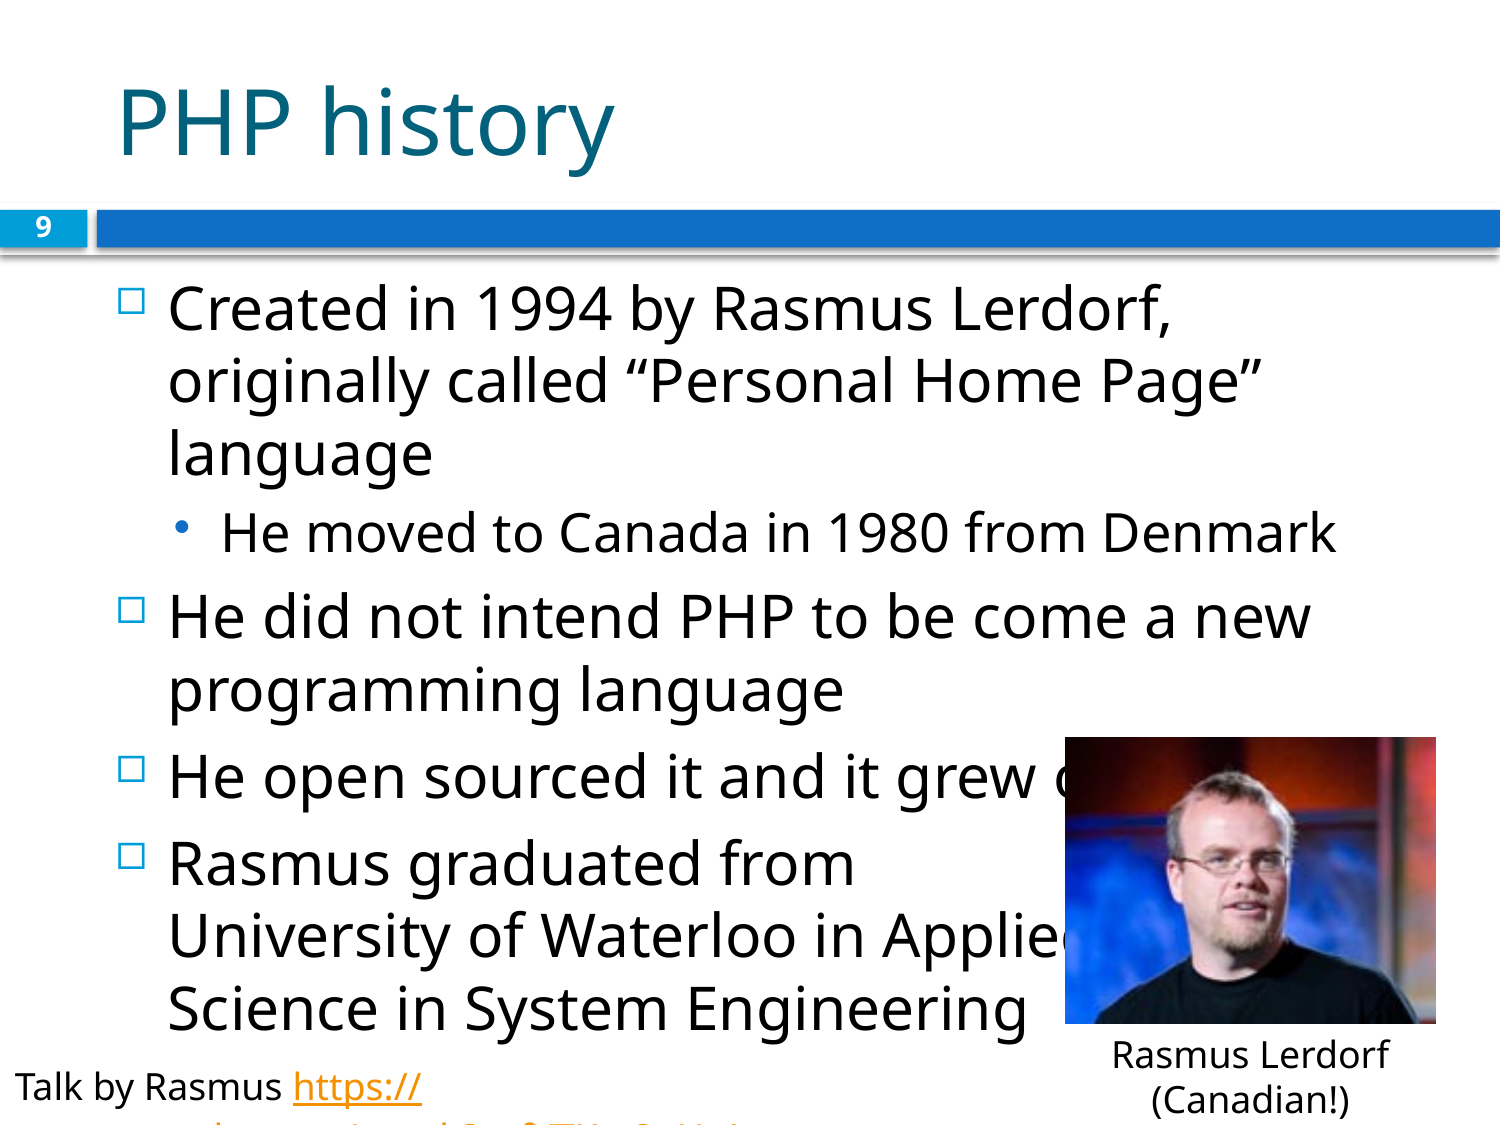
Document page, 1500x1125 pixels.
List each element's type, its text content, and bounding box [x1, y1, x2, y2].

text_box Rasmus Lerdorf (Canadian!) [1096, 1034, 1405, 1125]
slide_number 9 [0, 208, 88, 249]
list Created in 1994 by Rasmus Lerdorf, originally called “Personal Home Page” language He moved to Canada in 1980 from Denmark He did not intend PHP to be come a new programming language He open sourced it and it grew on its own Rasmus graduated from University of Waterloo in Applied Science in System Engineering [100, 262, 1439, 1001]
title PHP history [100, 37, 1439, 201]
picture [1065, 737, 1436, 1024]
text_box Talk by Rasmus https://www.youtube.com/watch?v=fYTKm2oUzAg [0, 1055, 1080, 1125]
